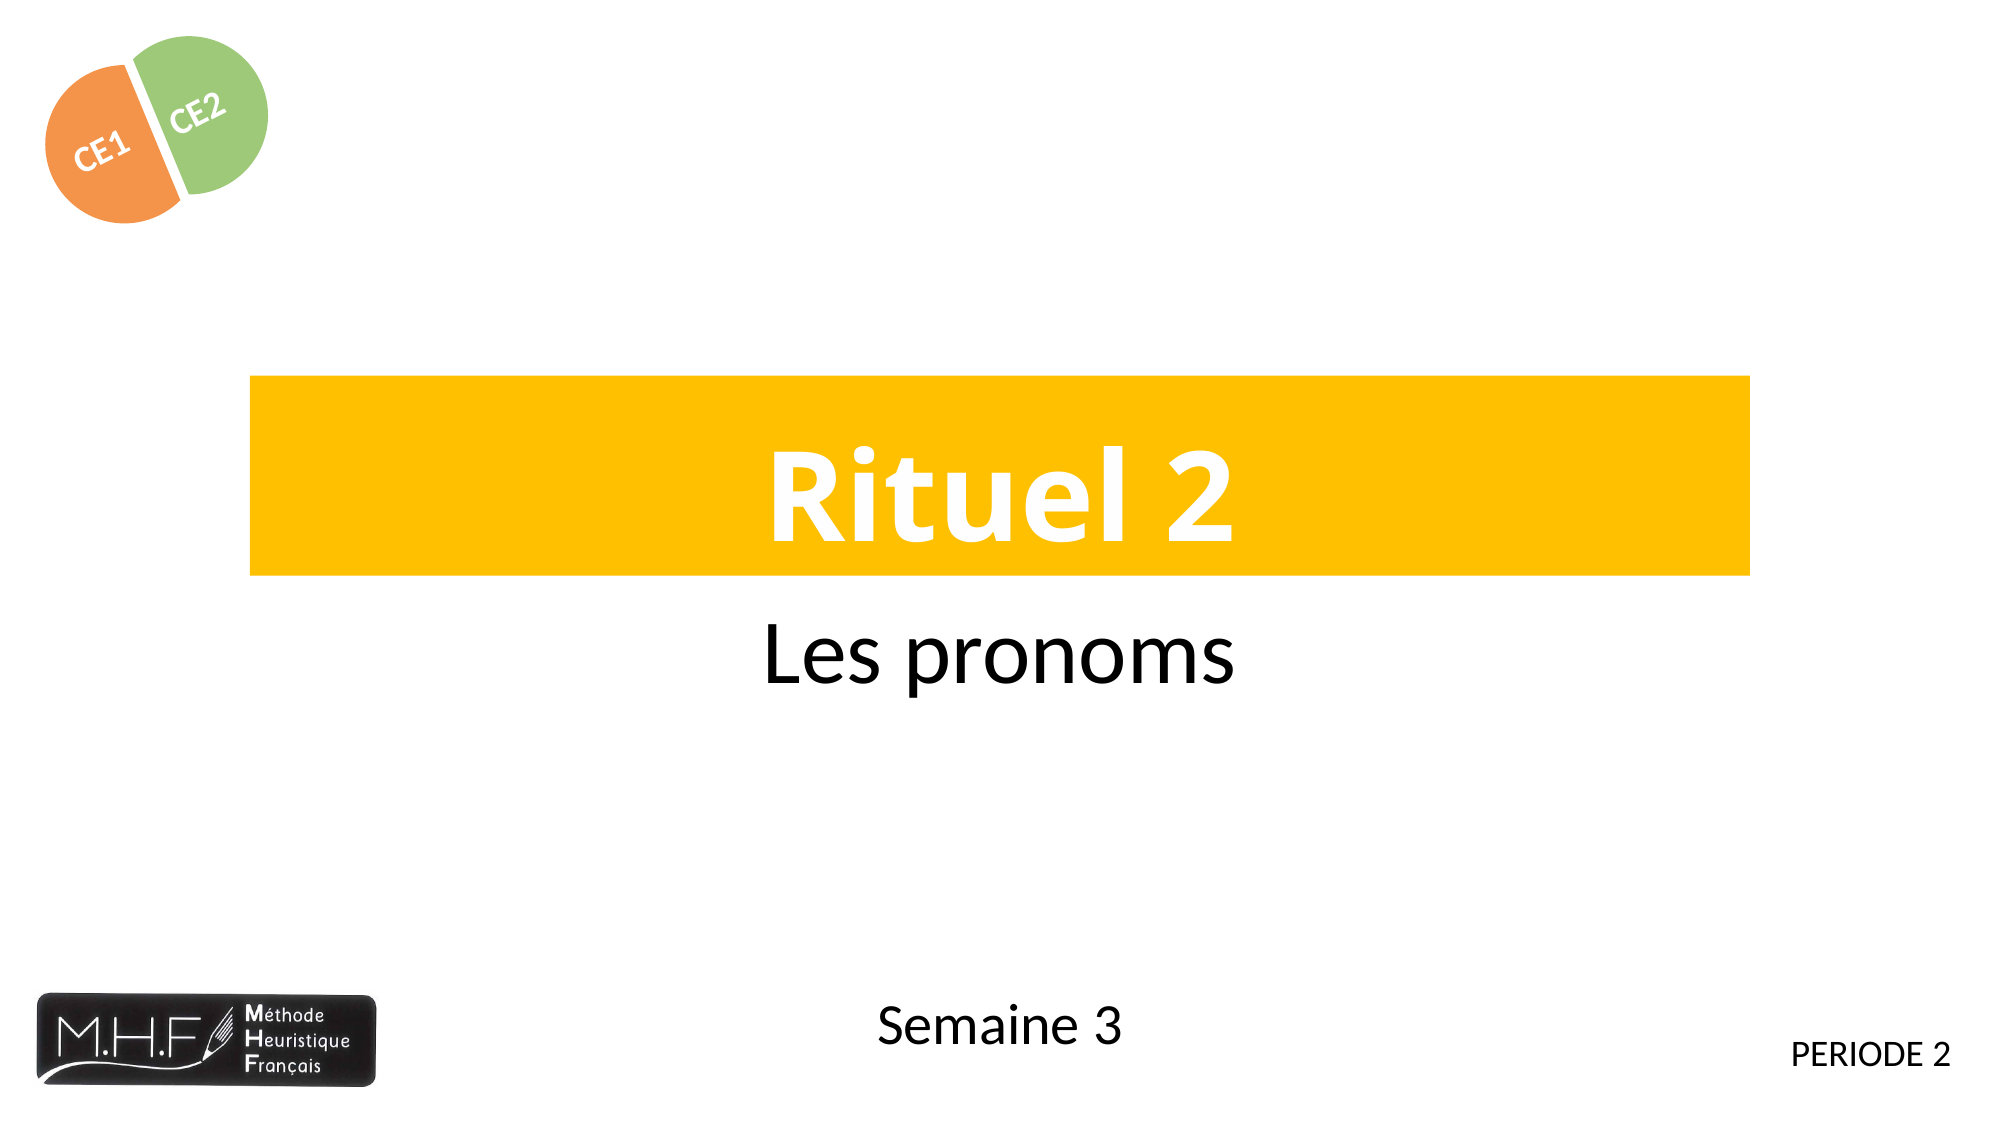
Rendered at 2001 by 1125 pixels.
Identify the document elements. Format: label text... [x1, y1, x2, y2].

text_box PERIODE 2 [1750, 1021, 1967, 1082]
subtitle Les pronoms [249, 597, 1750, 869]
picture [33, 990, 379, 1089]
title Rituel 2 [249, 375, 1750, 576]
text_box Semaine 3 [249, 987, 1750, 1118]
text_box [45, 35, 269, 224]
